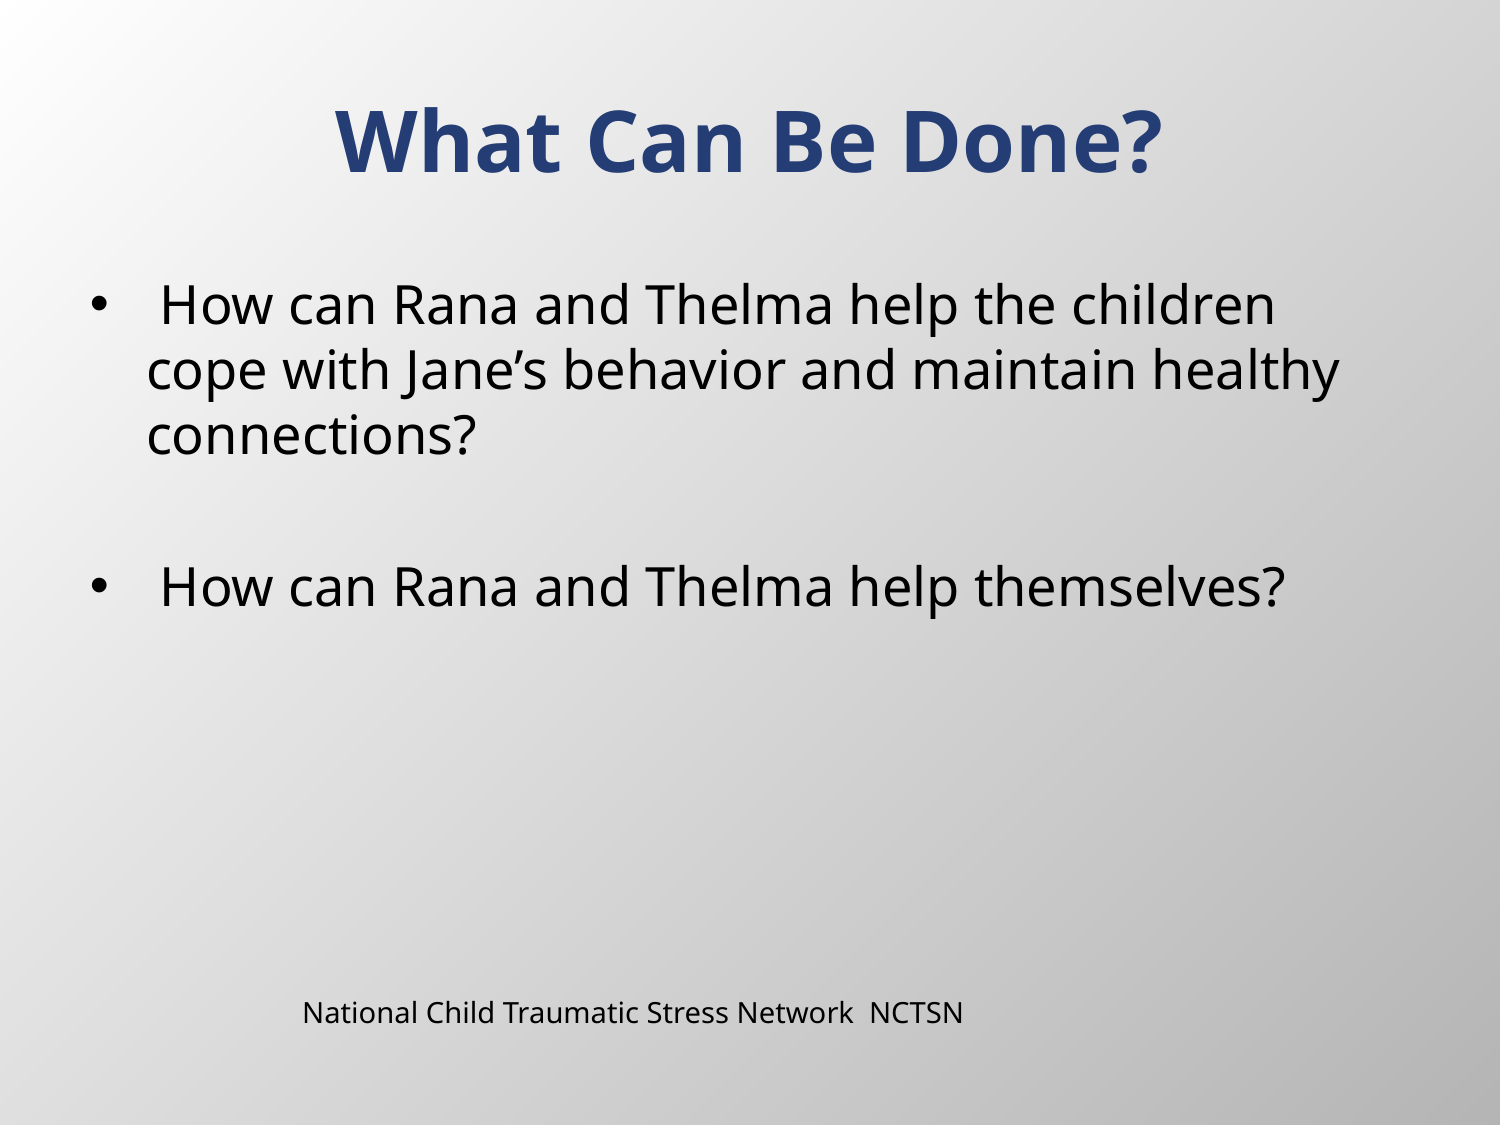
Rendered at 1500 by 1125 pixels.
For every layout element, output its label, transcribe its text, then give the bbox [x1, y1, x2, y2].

list How can Rana and Thelma help the children cope with Jane’s behavior and maintain healthy connections? How can Rana and Thelma help themselves? [75, 262, 1425, 1035]
title What Can Be Done? [75, 45, 1425, 233]
text_box National Child Traumatic Stress Network NCTSN [287, 987, 1113, 1038]
